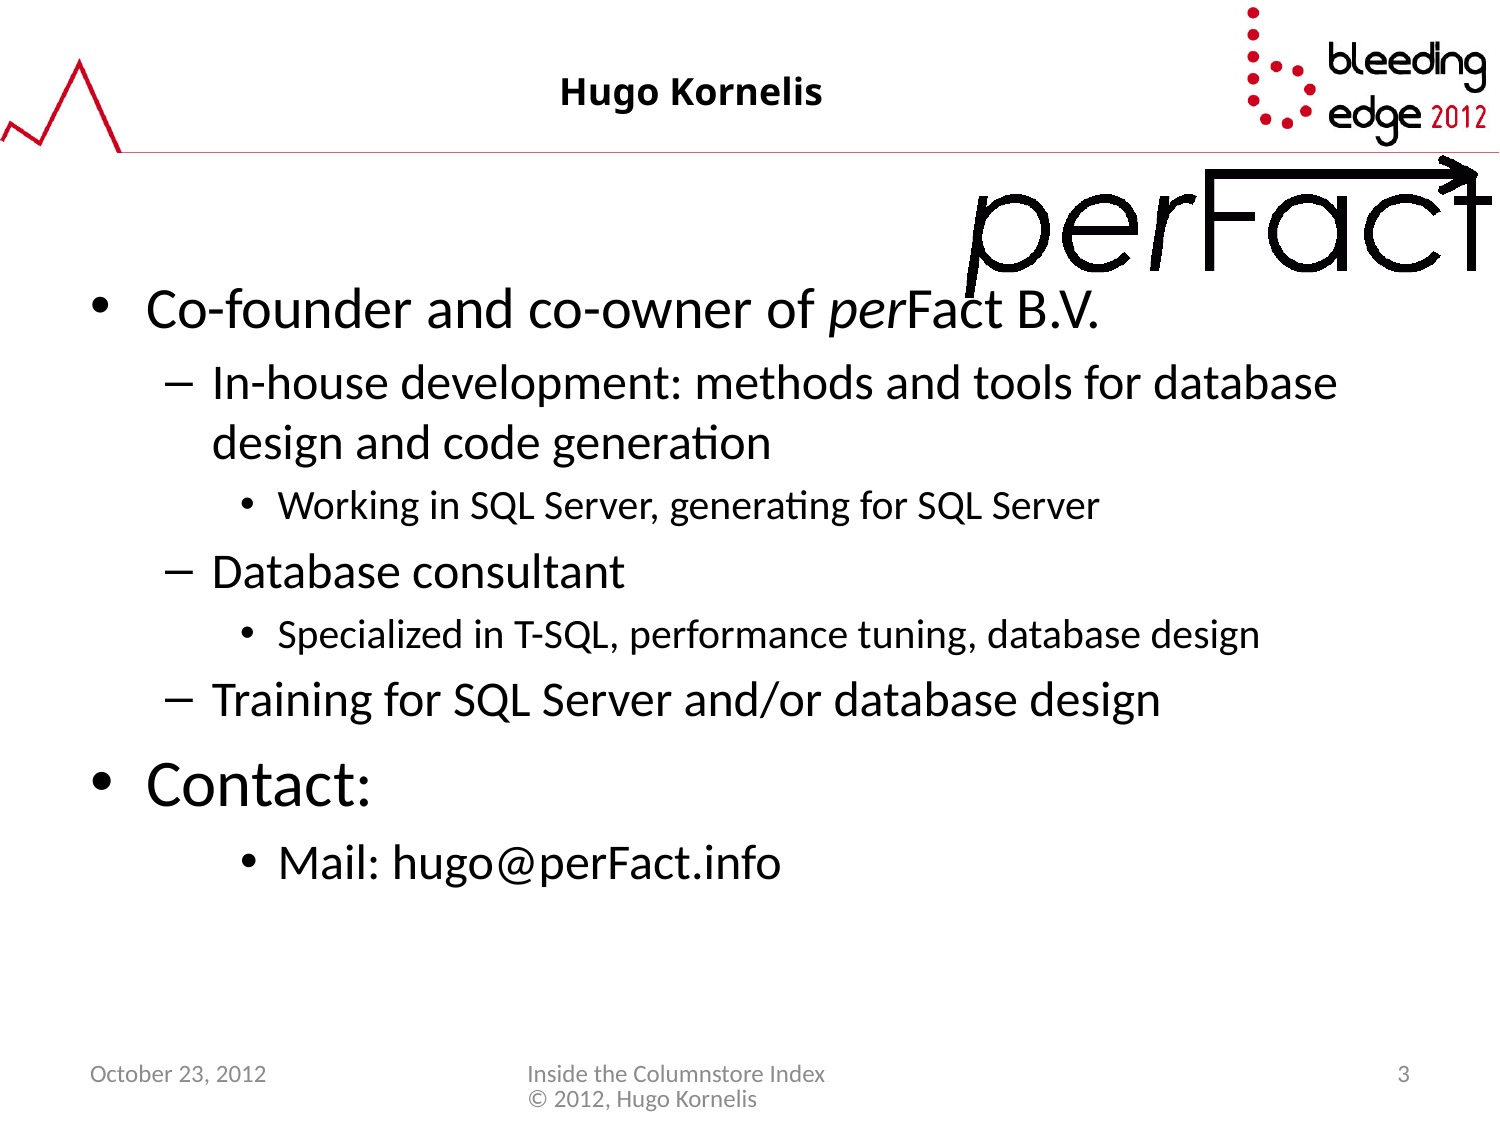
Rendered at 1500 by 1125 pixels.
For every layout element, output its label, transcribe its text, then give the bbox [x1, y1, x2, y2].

title Hugo Kornelis [162, 60, 1220, 122]
footer Inside the Columnstore Index © 2012, Hugo Kornelis [512, 1042, 988, 1103]
picture [0, 1, 1500, 300]
list Co-founder and co-owner of perFact B.V. In-house development: methods and tools for database design and code generation Working in SQL Server, generating for SQL Server Database consultant Specialized in T-SQL, performance tuning, database design Training for SQL Server and/or database design Contact: Mail: hugo@perFact.info [75, 262, 1425, 1005]
slide_number 3 [1074, 1042, 1425, 1103]
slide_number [75, 1042, 425, 1103]
